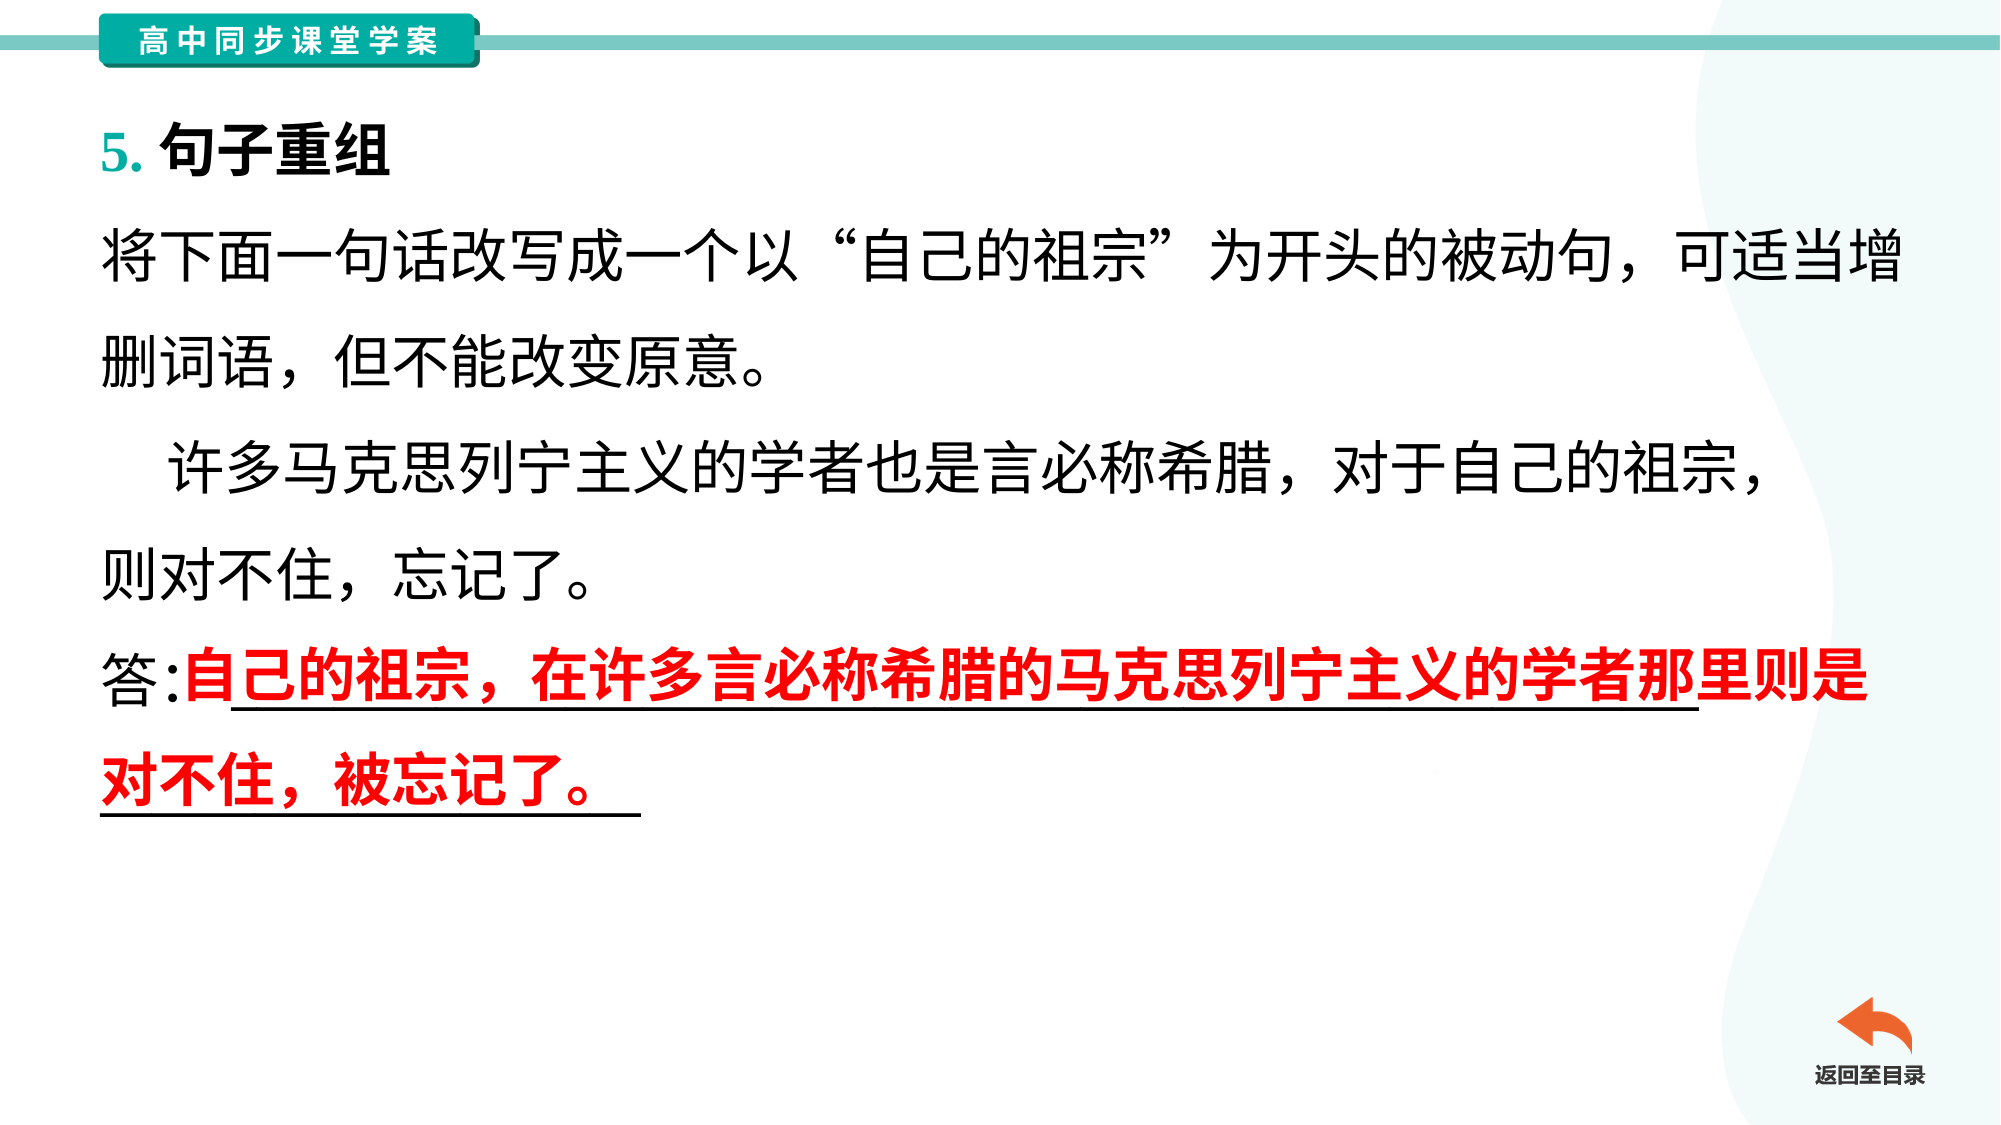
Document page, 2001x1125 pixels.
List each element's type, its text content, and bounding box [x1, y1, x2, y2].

picture [0, 0, 2000, 1125]
text_box 自己的祖宗，在许多言必称希腊的马克思列宁主义的学者那里则是对不住，被忘记了。 [100, 602, 1899, 813]
text_box 5.句子重组 将下面一句话改写成一个以“自己的祖宗”为开头的被动句，可适当增 删词语，但不能改变原意。 许多马克思列宁主义的学者也是言必称希腊，对于自己的祖宗， 则对不住，忘记了。 答：_________________________________________________________ _____________________ [100, 76, 1899, 602]
text_box 5.句子重组 将下面一句话改写成一个以“自己的祖宗”为开头的被动句，可适当增 删词语，但不能改变原意。 许多马克思列宁主义的学者也是言必称希腊，对于自己的祖宗， 则对不住，忘记了。 答：_________________________________________________________ _____________________ [100, 813, 1899, 821]
